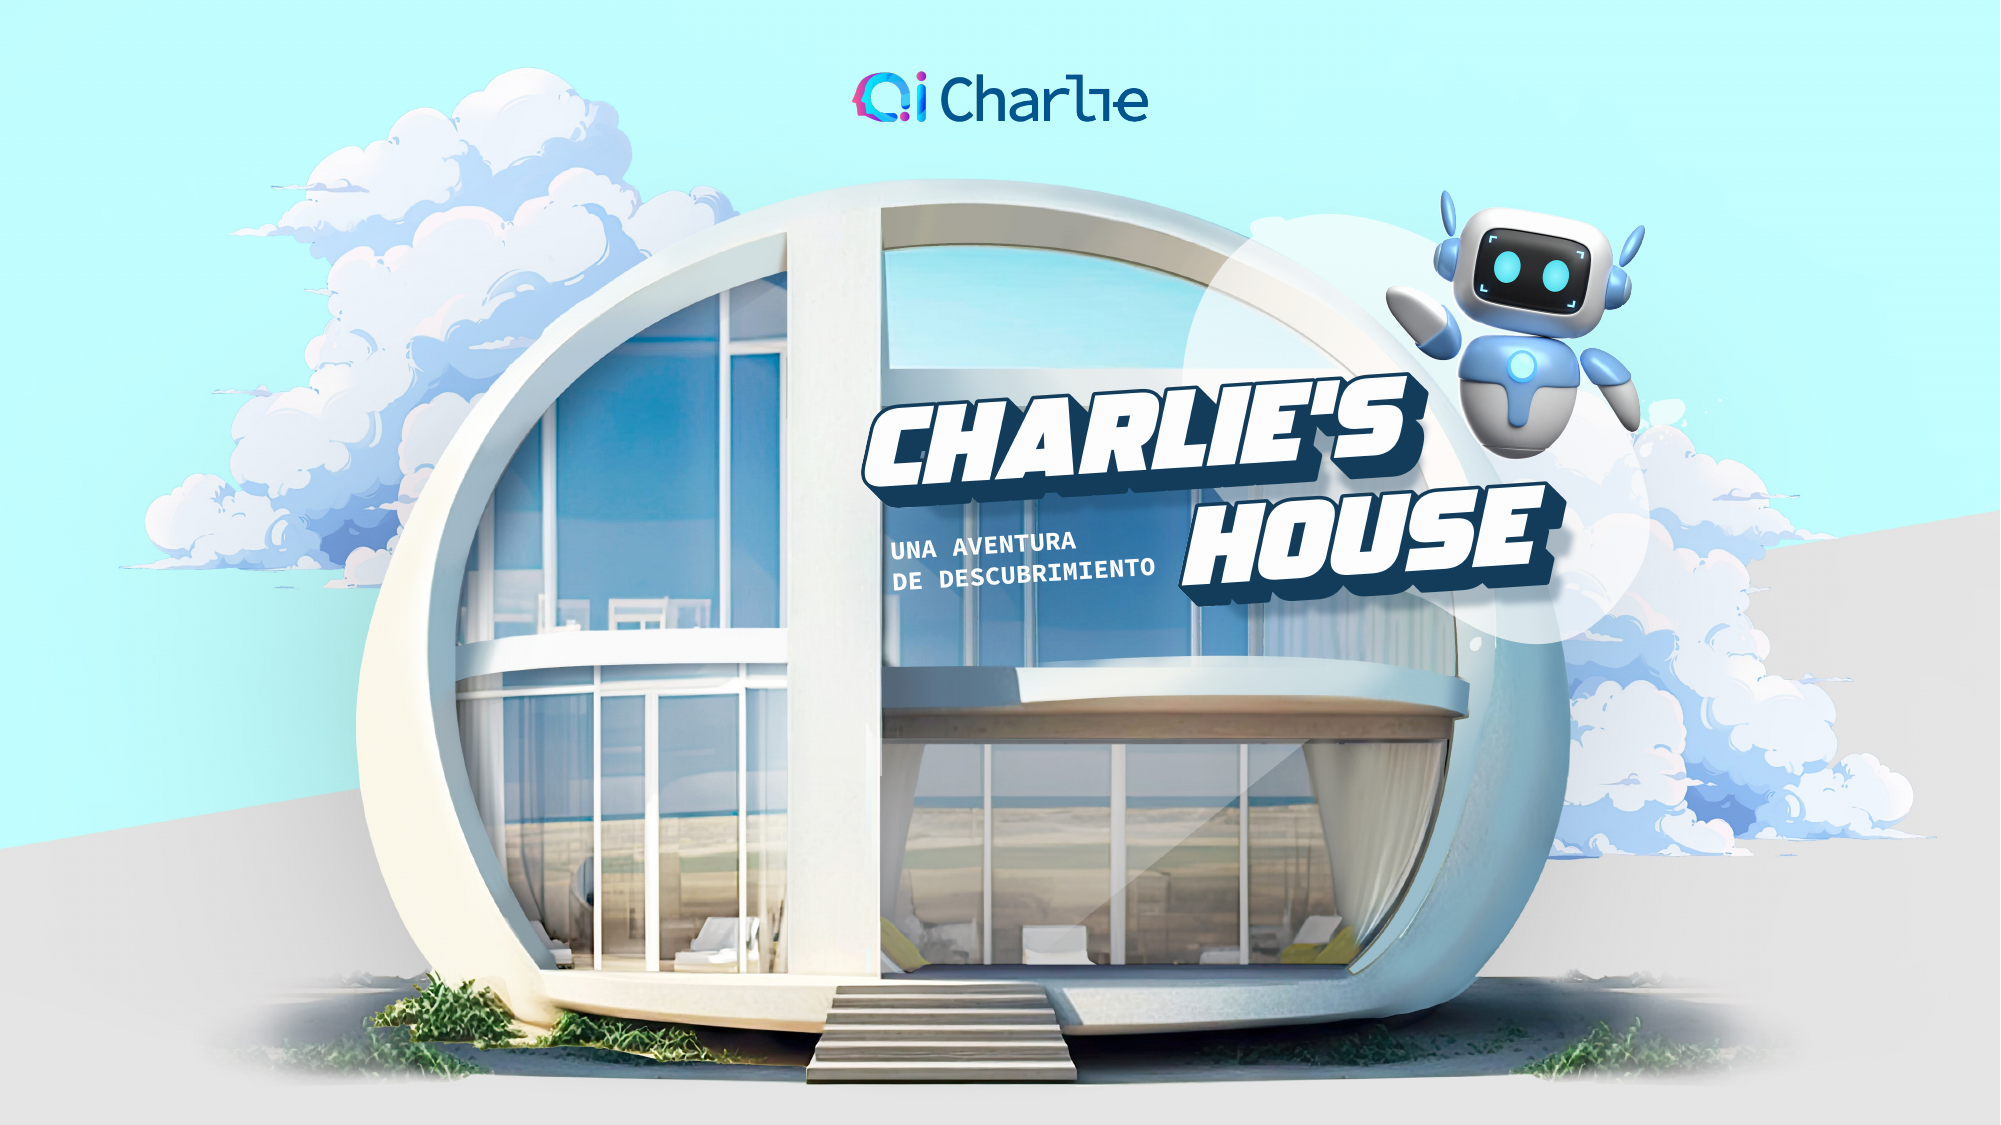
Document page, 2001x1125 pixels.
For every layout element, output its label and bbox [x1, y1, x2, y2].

text_box [0, 0, 2000, 1125]
